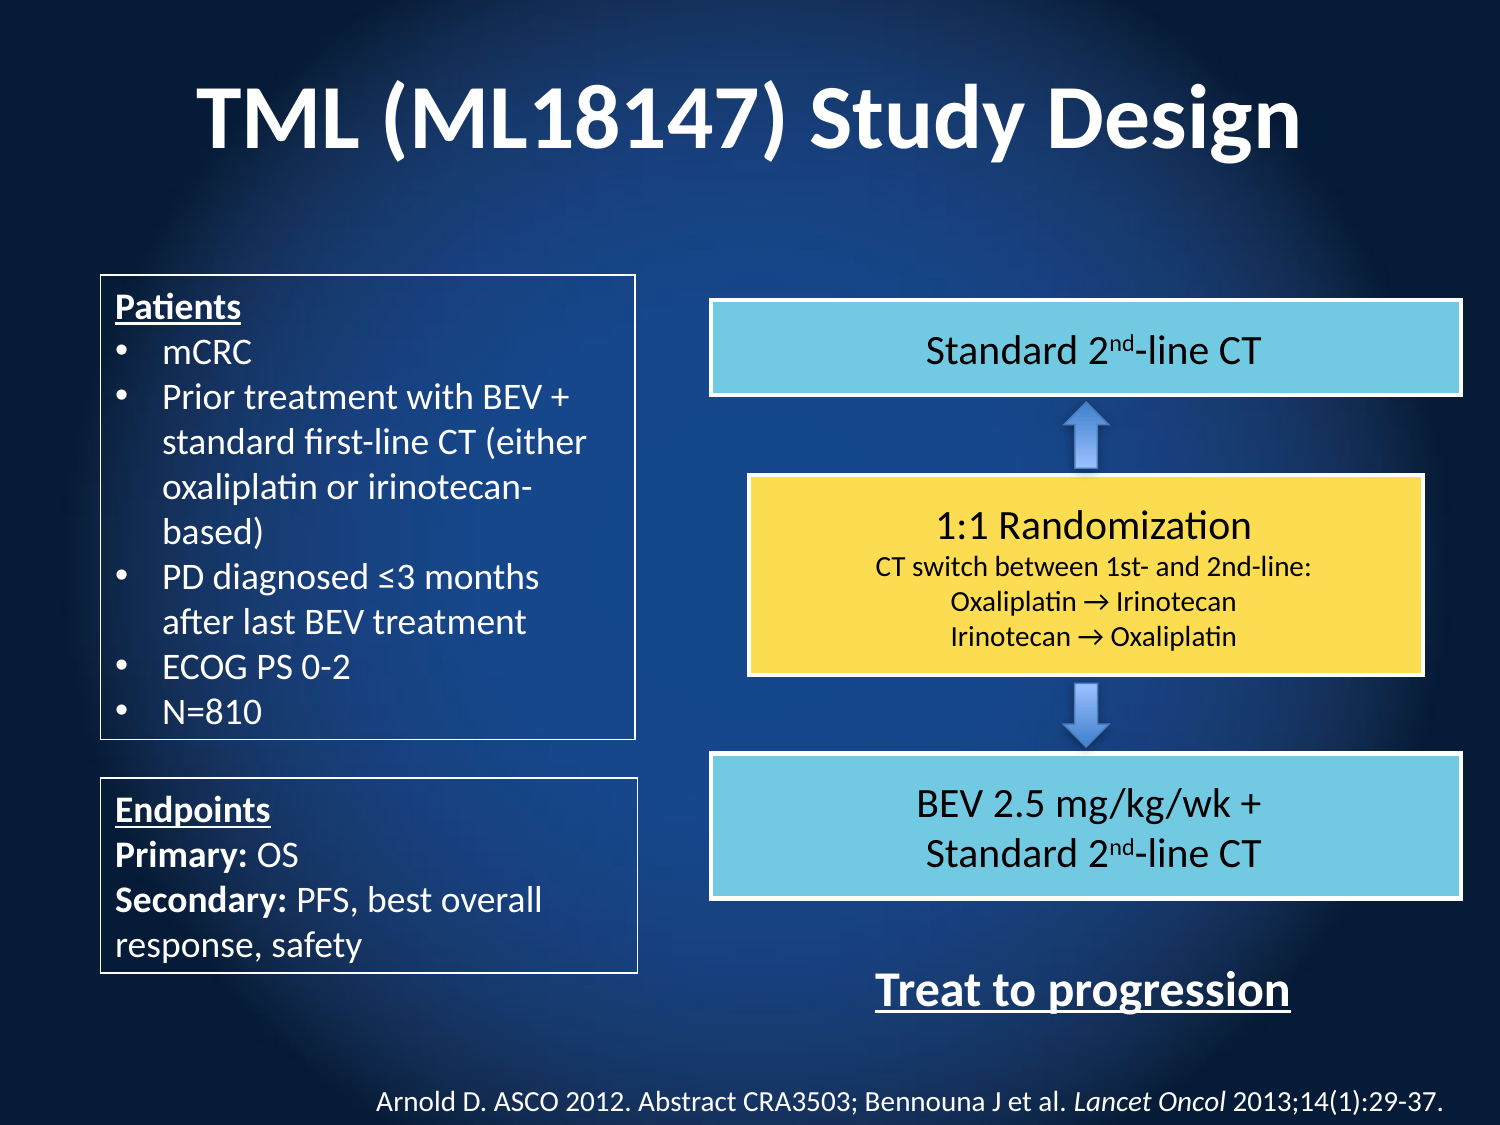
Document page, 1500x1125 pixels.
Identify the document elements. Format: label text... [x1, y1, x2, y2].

text_box 1:1 Randomization CT switch between 1st- and 2nd-line: Oxaliplatin → Irinotecan Irinotecan → Oxaliplatin [749, 475, 1424, 675]
text_box [1063, 402, 1109, 469]
text_box [1063, 683, 1110, 747]
text_box Endpoints Primary: OS Secondary: PFS, best overall response, safety [100, 778, 638, 973]
picture [0, 0, 1500, 1125]
text_box Arnold D. ASCO 2012. Abstract CRA3503; Bennouna J et al. Lancet Oncol 2013;14(1):29-37. [361, 1074, 1460, 1125]
title TML (ML18147) Study Design [75, 72, 1425, 261]
text_box Treat to progression [708, 949, 1458, 1025]
text_box Patients mCRC Prior treatment with BEV + standard first-line CT (either oxaliplatin or irinotecan-based) PD diagnosed ≤3 months after last BEV treatment ECOG PS 0-2 N=810 [100, 274, 636, 740]
text_box BEV 2.5 mg/kg/wk + Standard 2nd-line CT [711, 753, 1462, 899]
text_box Standard 2nd-line CT [711, 299, 1462, 395]
